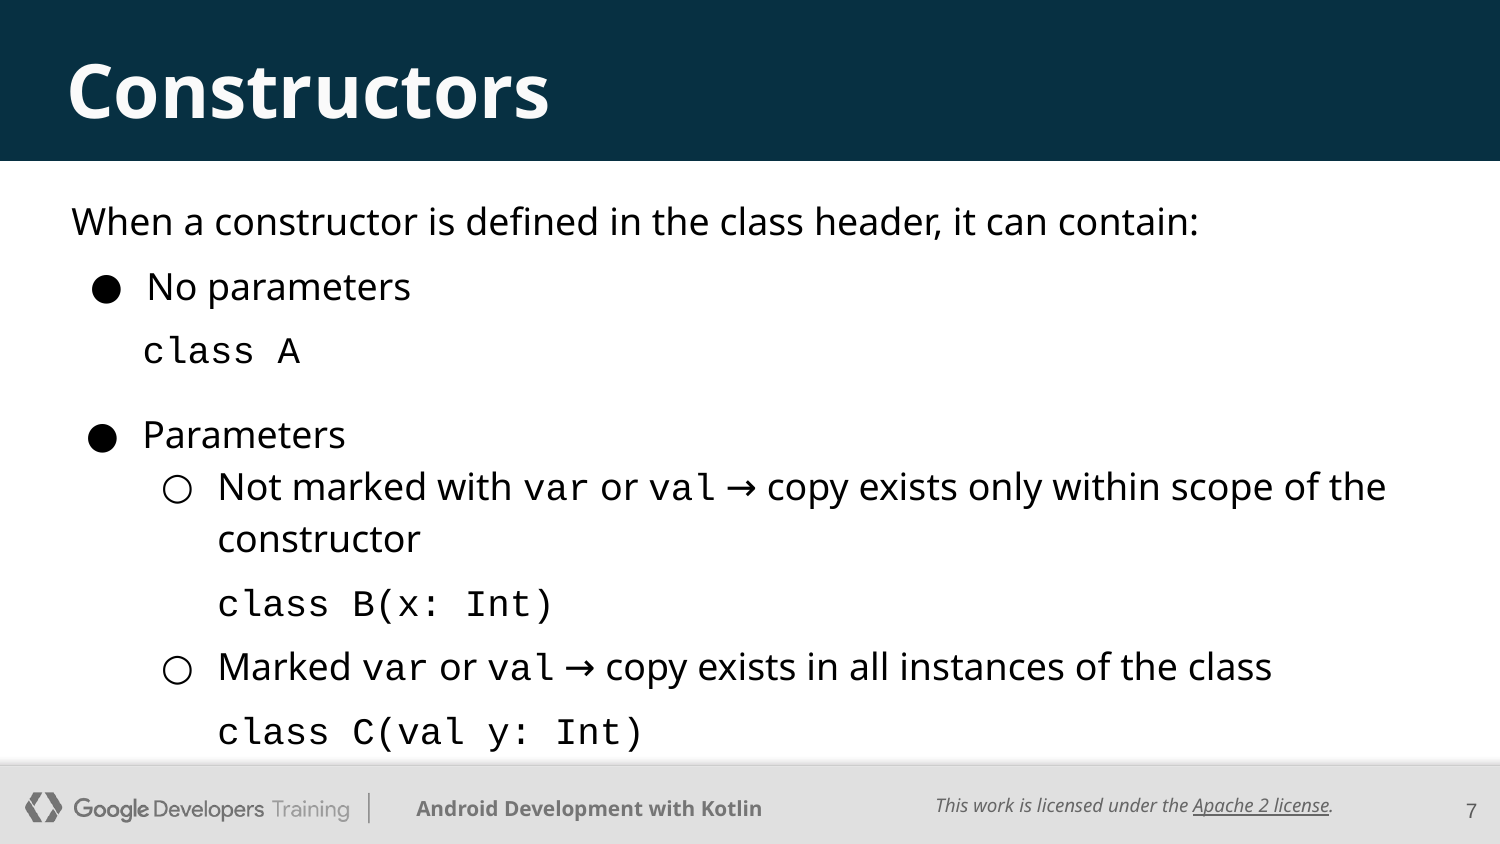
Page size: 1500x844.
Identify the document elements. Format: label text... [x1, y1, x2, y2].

list When a constructor is defined in the class header, it can contain: No parameters [56, 176, 1449, 315]
title Constructors [51, 28, 1449, 122]
picture [0, 161, 1500, 844]
slide_number ‹#› [1402, 777, 1493, 842]
text_box class A [127, 304, 344, 362]
text_box Parameters Not marked with var or val → copy exists only within scope of the constructor class B(x: Int) Marked var or val → copy exists in all instances of the class class C(val y: Int) [52, 389, 1451, 695]
